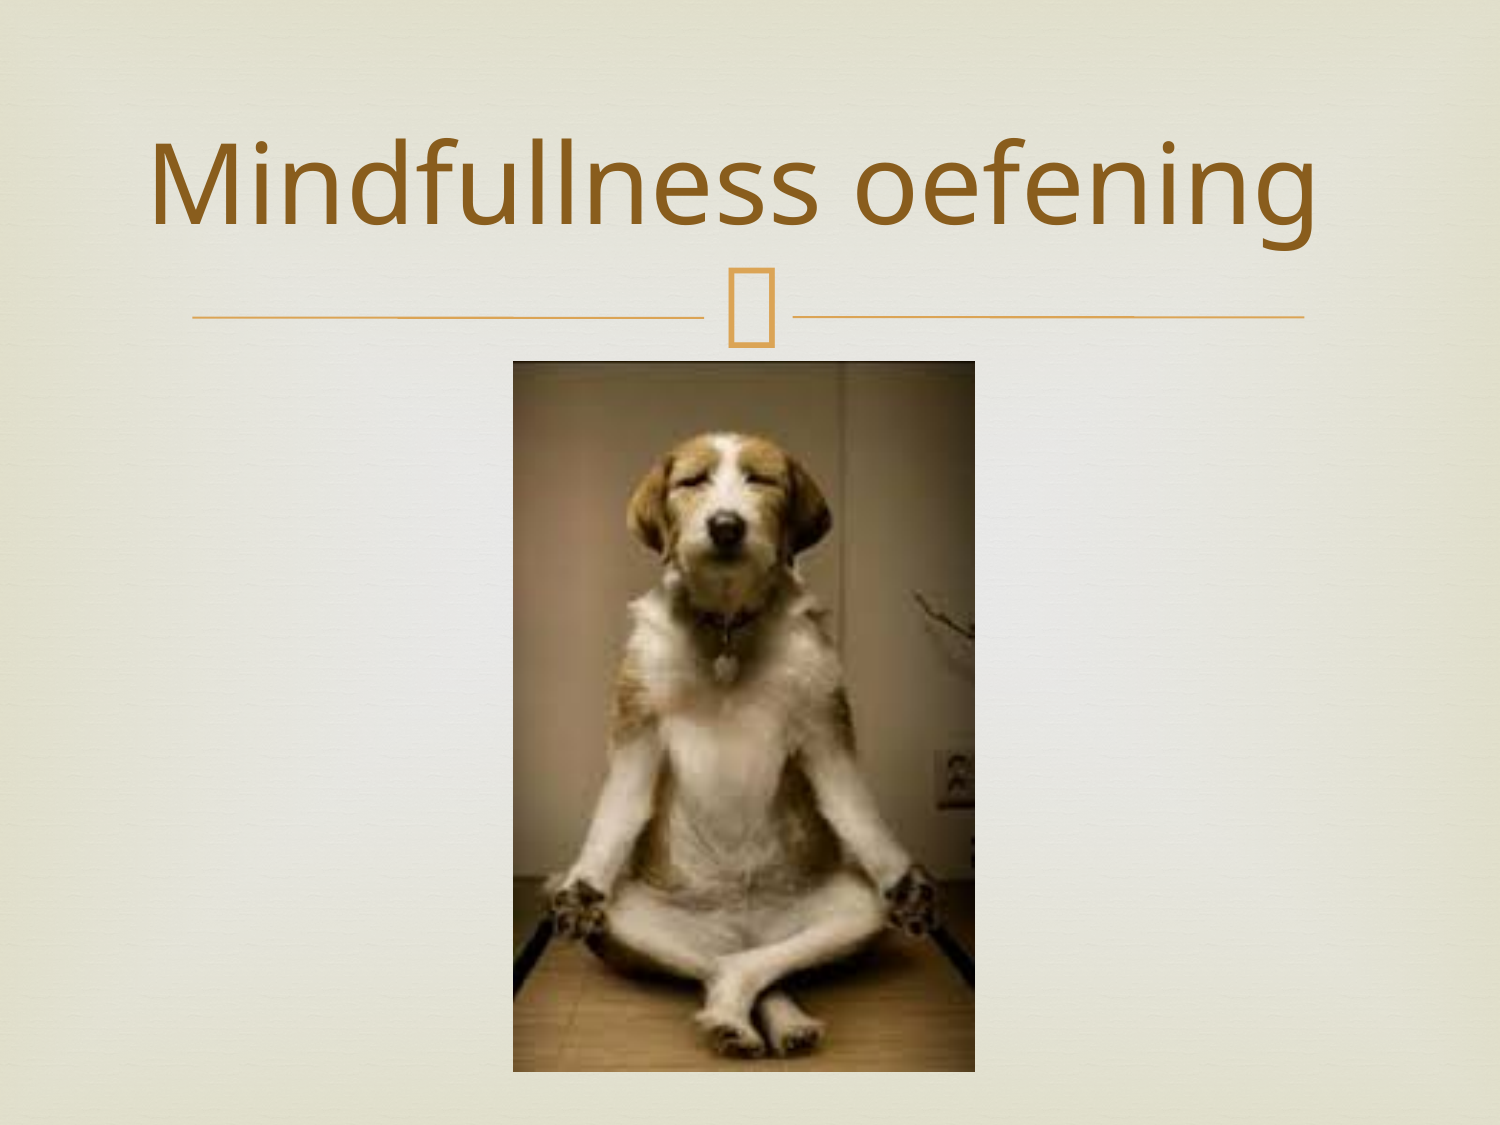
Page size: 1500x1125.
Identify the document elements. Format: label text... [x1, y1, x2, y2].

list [513, 361, 975, 1072]
title Mindfullness oefening [112, 93, 1386, 267]
